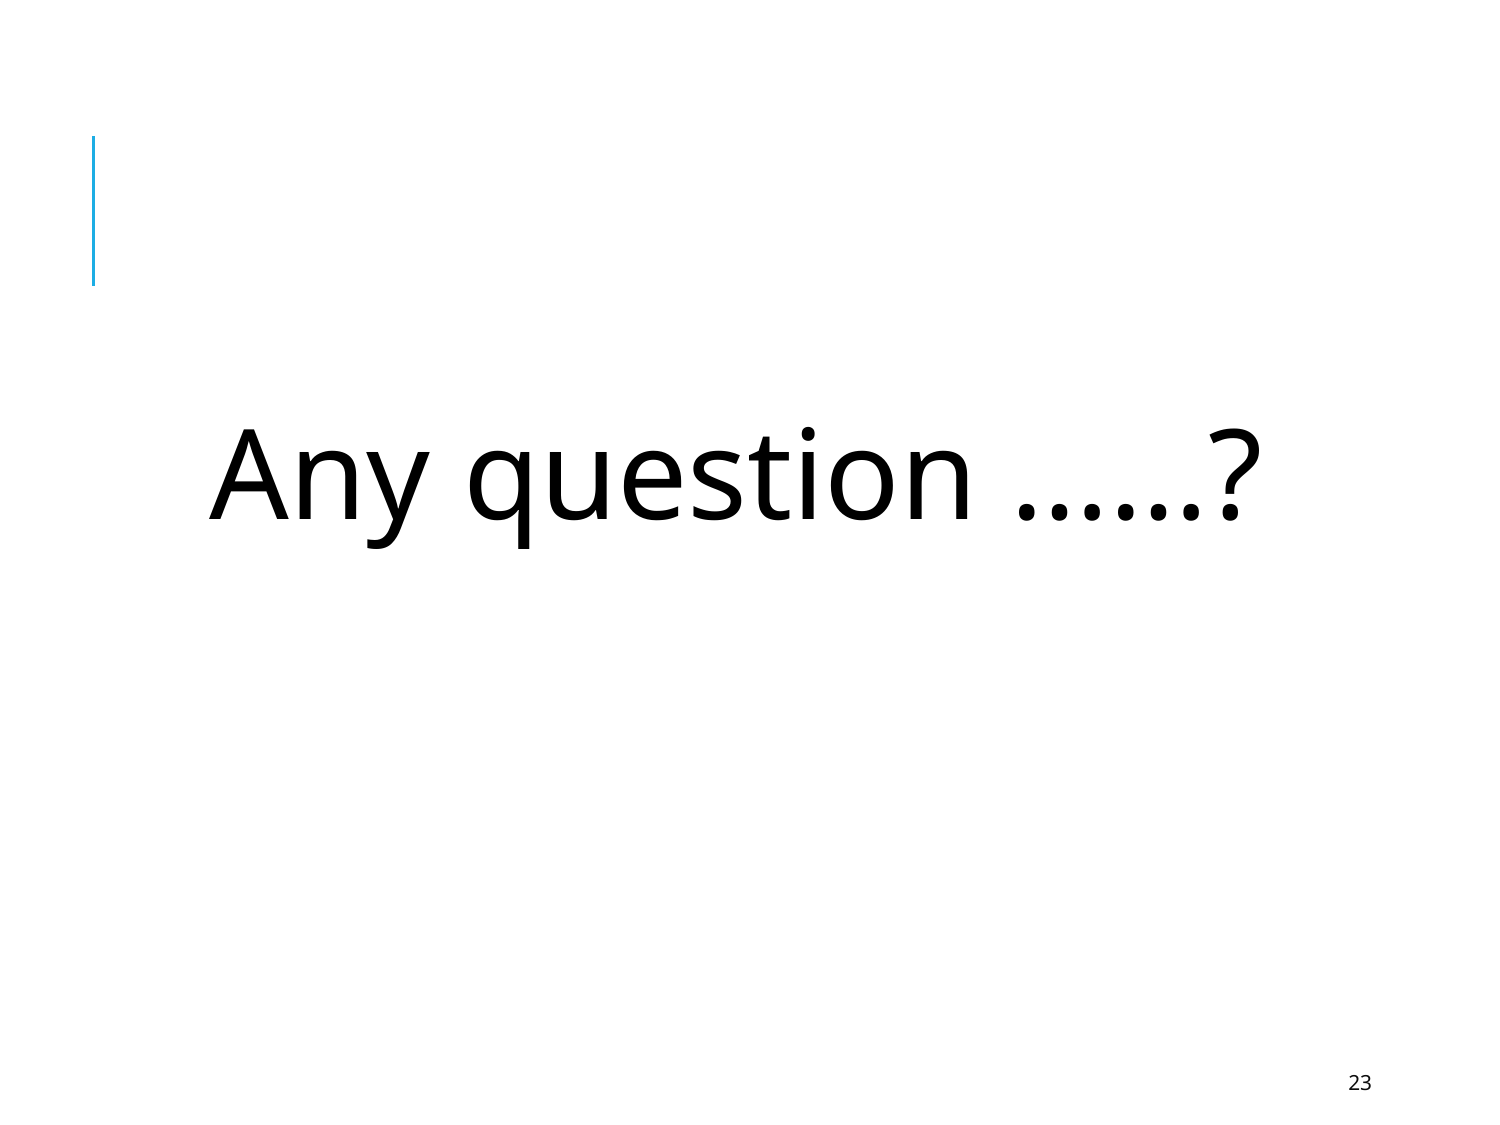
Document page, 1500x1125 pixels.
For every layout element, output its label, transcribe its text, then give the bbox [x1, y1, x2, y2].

list Any question ……? [138, 224, 1335, 885]
slide_number 23 [1333, 1061, 1454, 1107]
